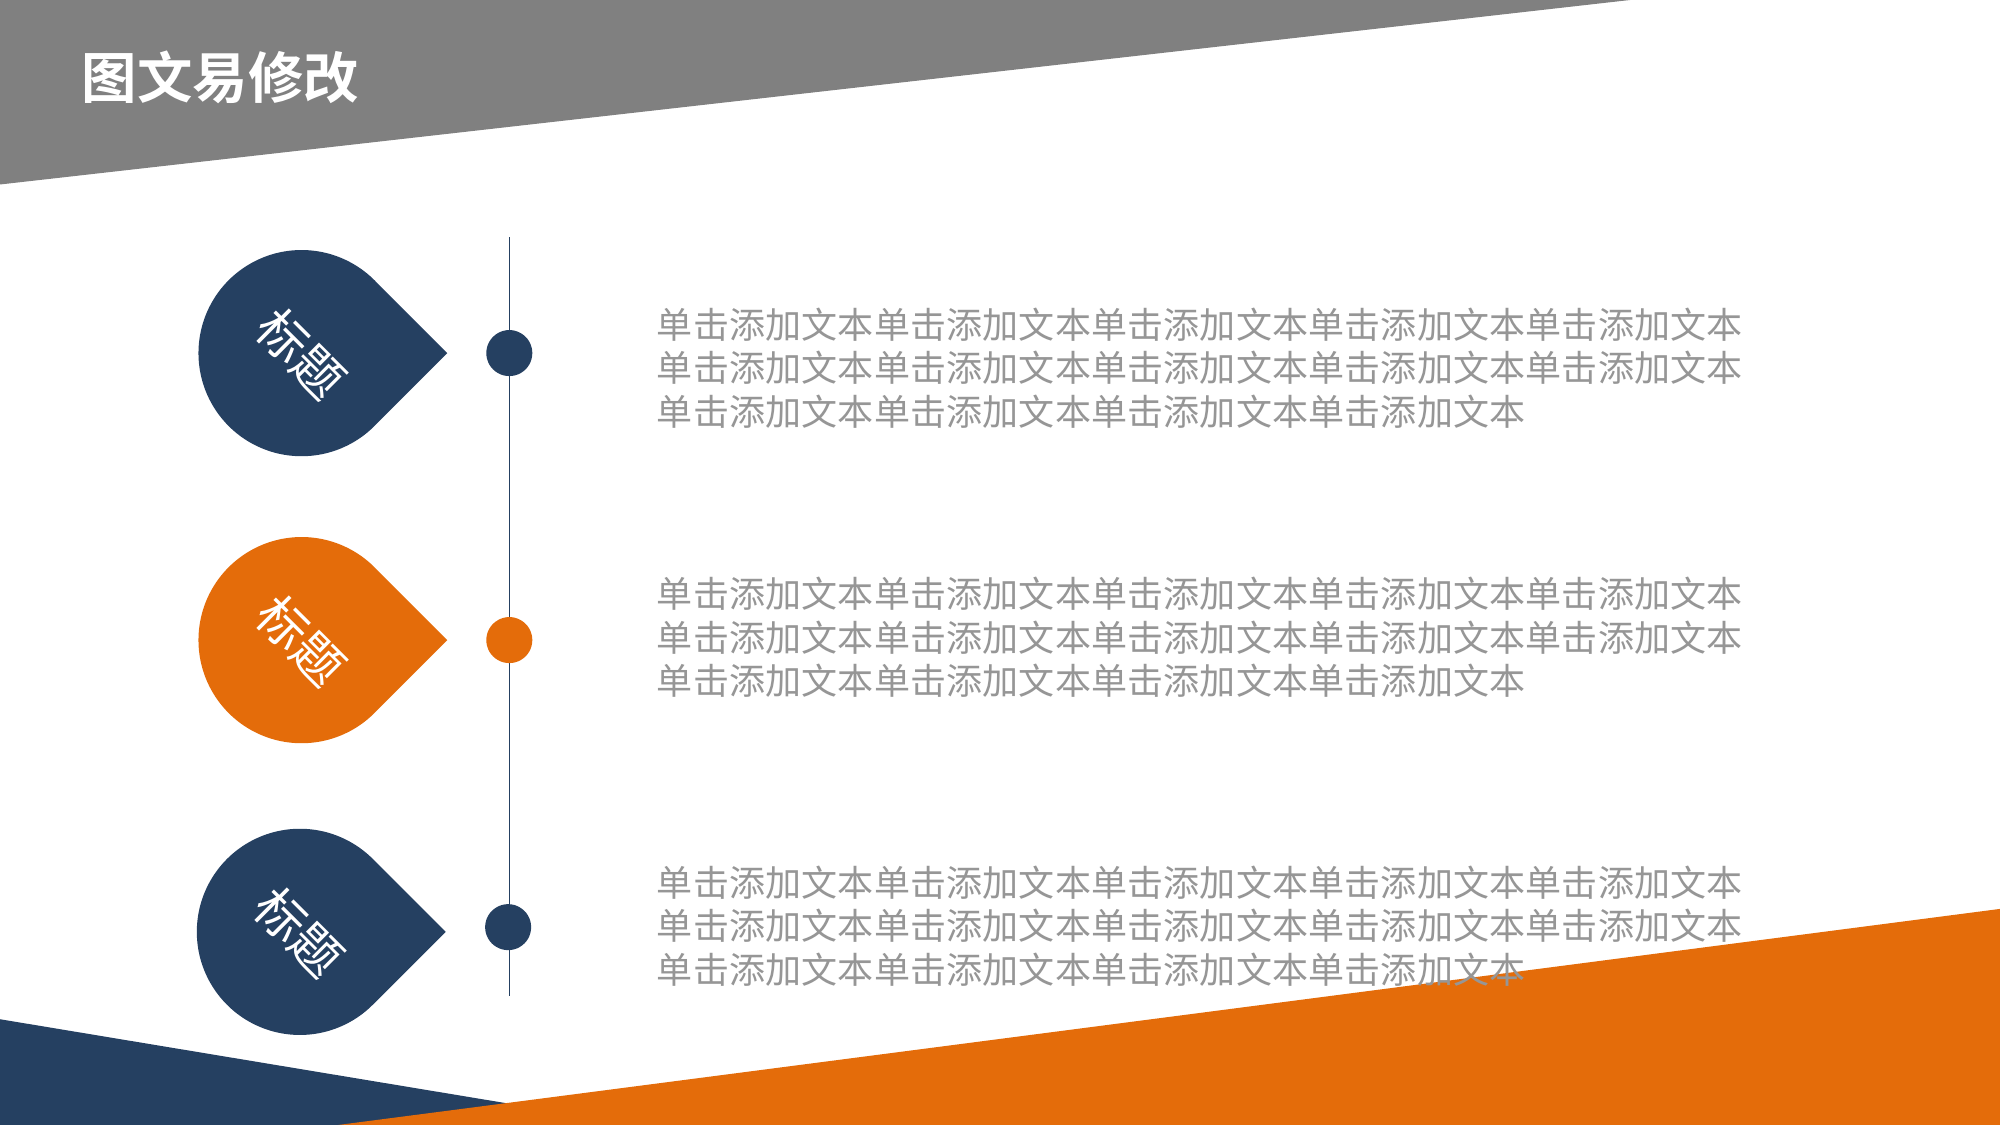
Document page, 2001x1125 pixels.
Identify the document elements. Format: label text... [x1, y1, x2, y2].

text_box 标题 [196, 247, 450, 459]
text_box 单击添加文本单击添加文本单击添加文本单击添加文本单击添加文本单击添加文本单击添加文本单击添加文本单击添加文本单击添加文本单击添加文本单击添加文本单击添加文本单击添加文本 [642, 564, 1772, 710]
text_box 单击添加文本单击添加文本单击添加文本单击添加文本单击添加文本单击添加文本单击添加文本单击添加文本单击添加文本单击添加文本单击添加文本单击添加文本单击添加文本单击添加文本 [642, 852, 1772, 998]
text_box 标题 [196, 534, 450, 746]
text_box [484, 236, 533, 997]
text_box 单击添加文本单击添加文本单击添加文本单击添加文本单击添加文本单击添加文本单击添加文本单击添加文本单击添加文本单击添加文本单击添加文本单击添加文本单击添加文本单击添加文本 [642, 294, 1772, 440]
text_box 标题 [194, 826, 448, 1038]
text_box 图文易修改 [0, 42, 441, 110]
